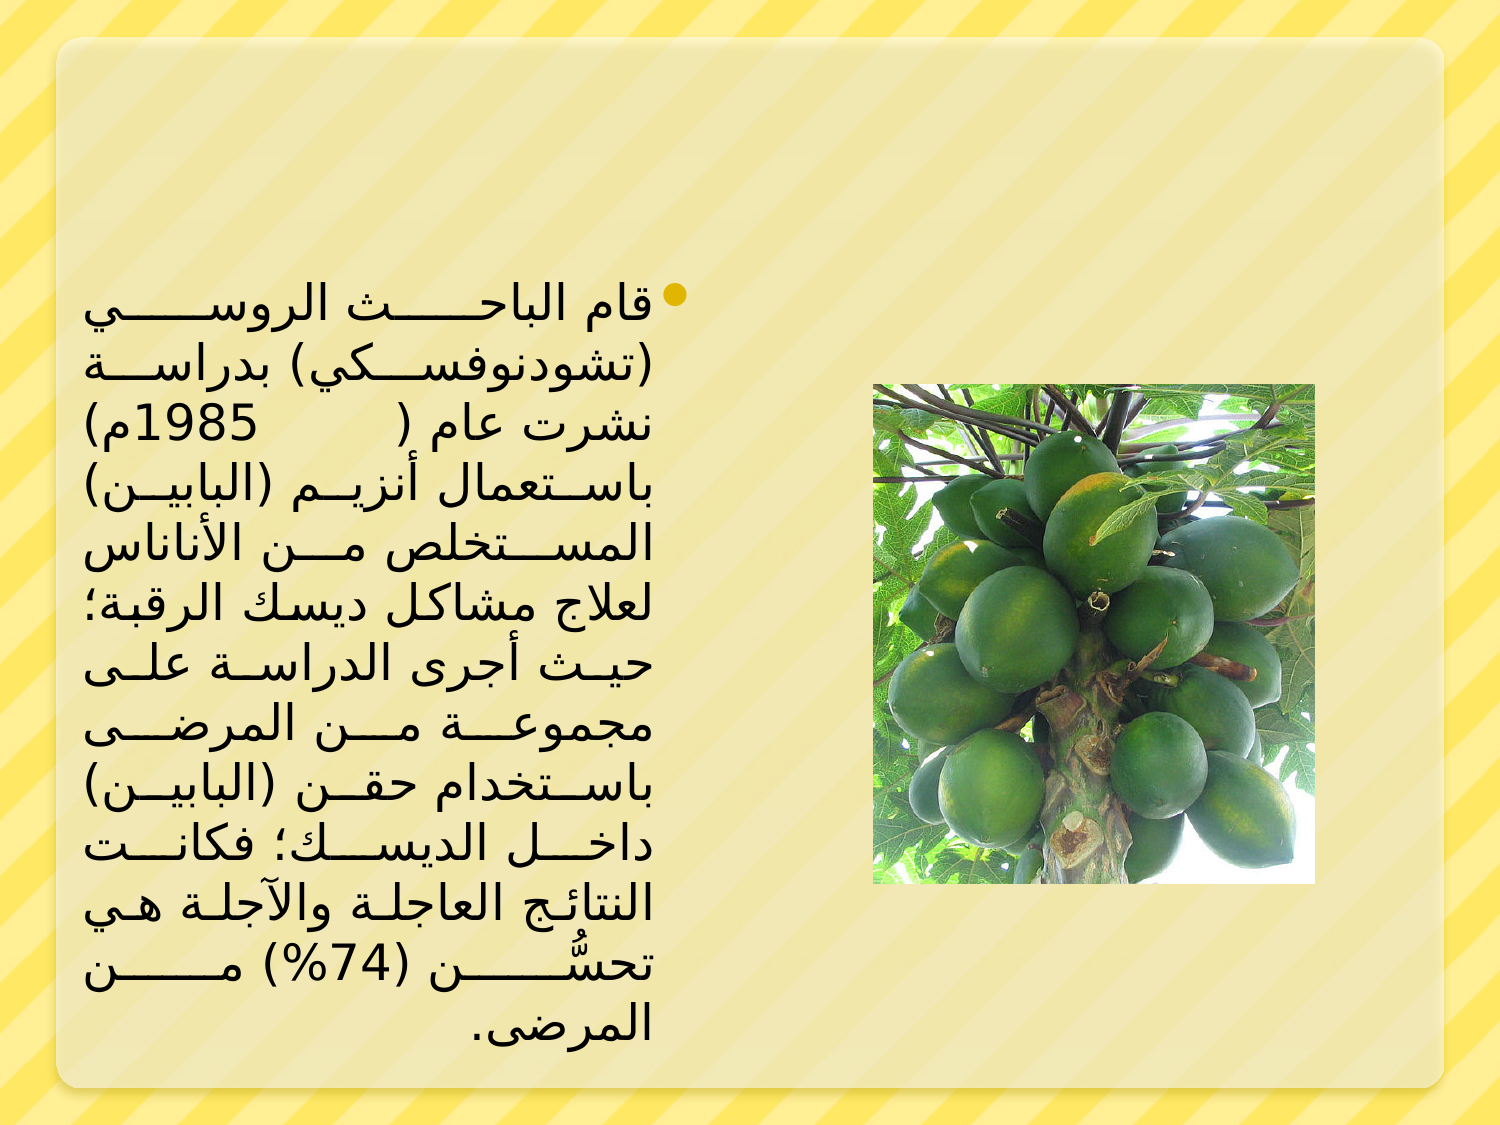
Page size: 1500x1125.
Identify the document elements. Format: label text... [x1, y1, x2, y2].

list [873, 384, 1315, 884]
list قام الباحث الروسي (تشودنوفسكي) بدراسة نشرت عام (1985م) باستعمال أنزيم (البابين) المستخلص من الأناناس لعلاج مشاكل ديسك الرقبة؛ حيث أجرى الدراسة على مجموعة من المرضى باستخدام حقن (البابين) داخل الديسك؛ فكانت النتائج العاجلة والآجلة هي تحسُّن (74%) من المرضى. [75, 262, 738, 1005]
